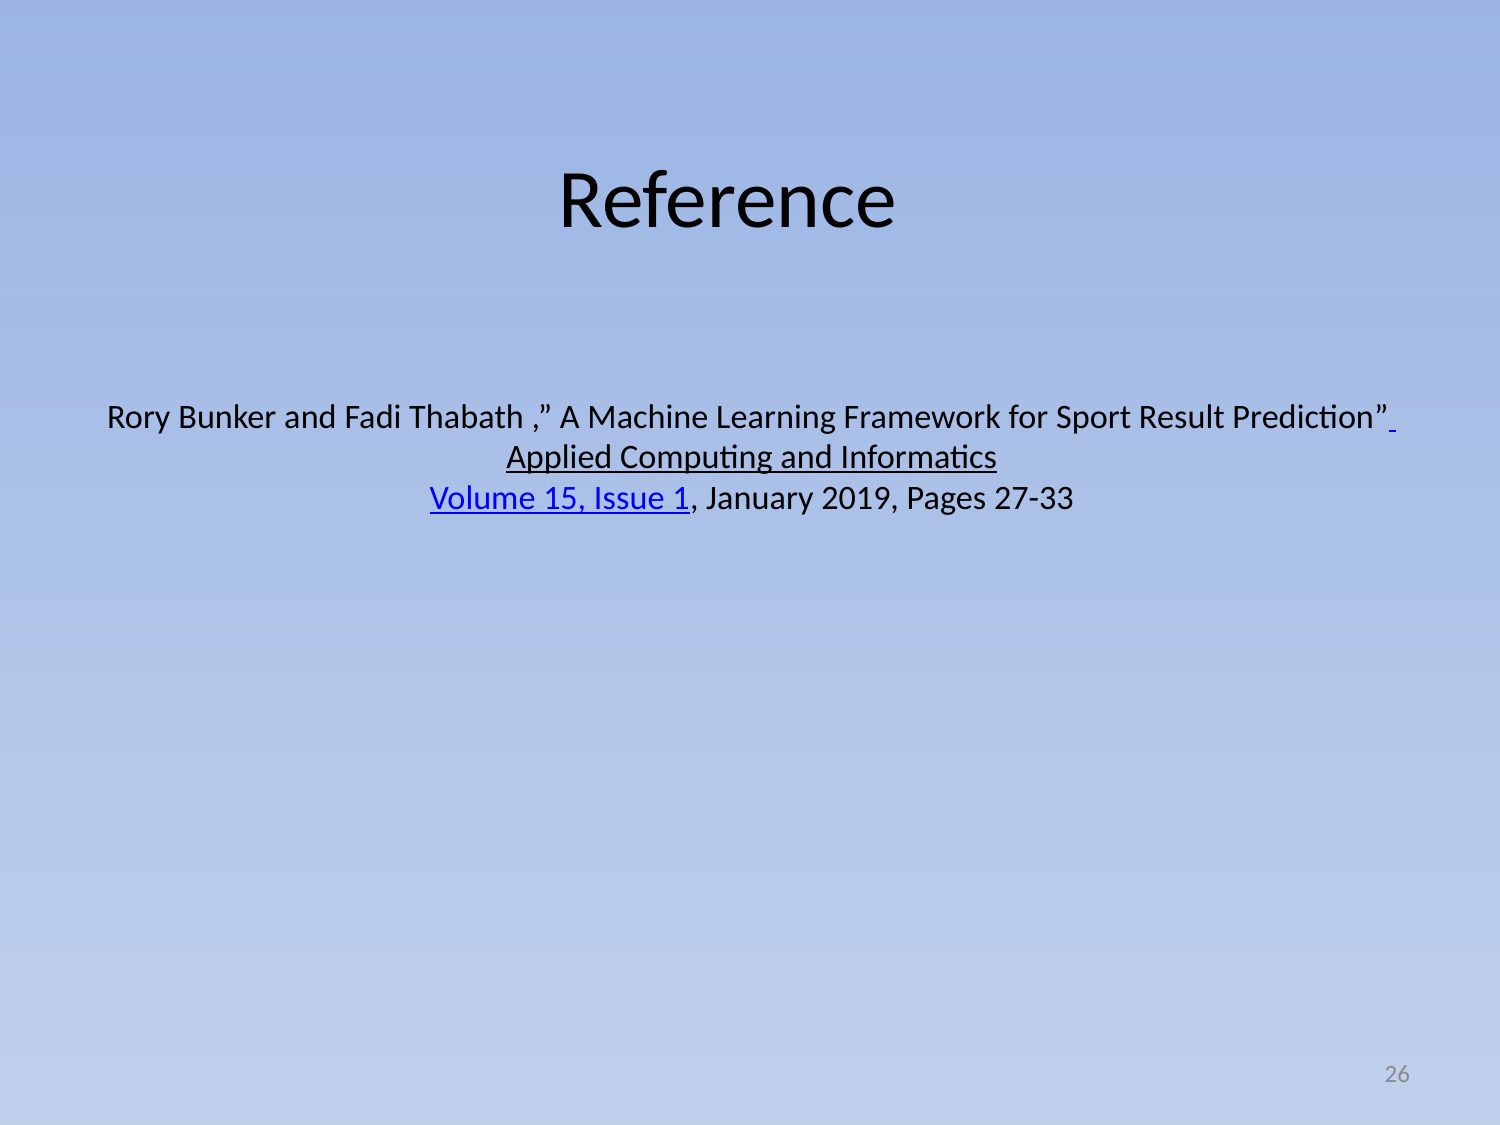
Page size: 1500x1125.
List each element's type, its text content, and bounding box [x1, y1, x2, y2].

slide_number 26 [1074, 1042, 1425, 1103]
text_box Reference [360, 137, 1105, 252]
title Rory Bunker and Fadi Thabath ,” A Machine Learning Framework for Sport Result Prediction” Applied Computing and Informatics Volume 15, Issue 1, January 2019, Pages 27-33 [76, 385, 1427, 573]
